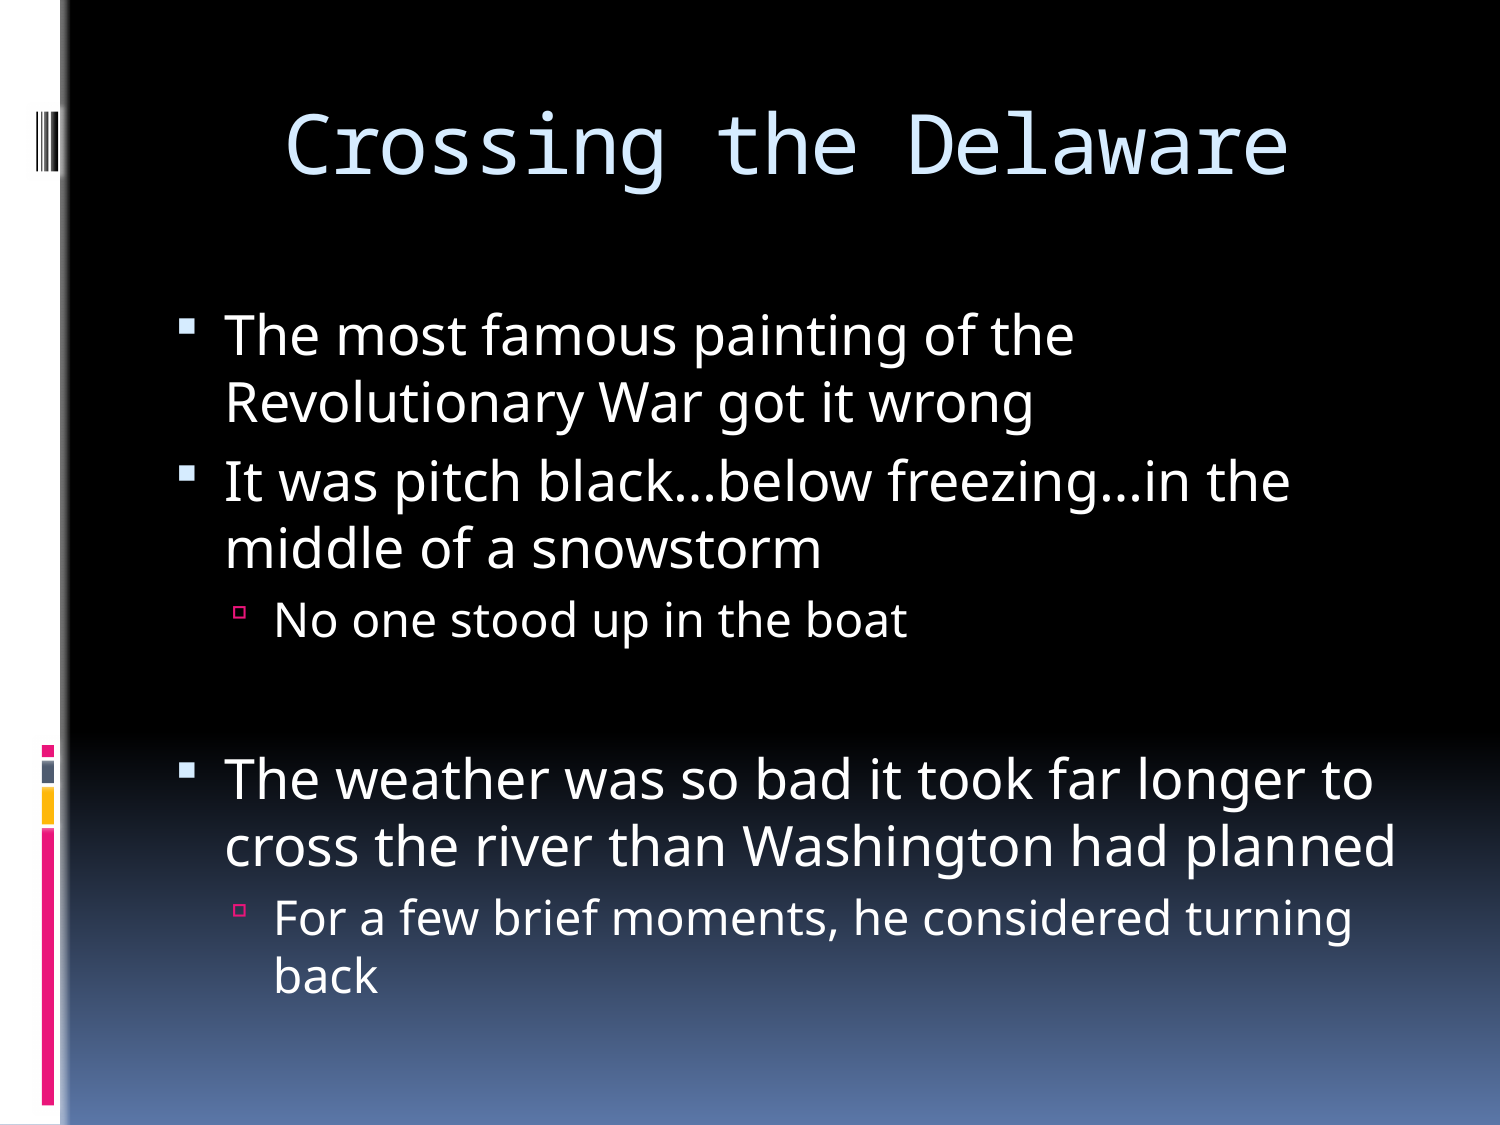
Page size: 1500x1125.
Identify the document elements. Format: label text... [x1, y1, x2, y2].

list The most famous painting of the Revolutionary War got it wrong It was pitch black…below freezing…in the middle of a snowstorm No one stood up in the boat The weather was so bad it took far longer to cross the river than Washington had planned For a few brief moments, he considered turning back [150, 292, 1425, 1043]
title Crossing the Delaware [150, 83, 1425, 234]
